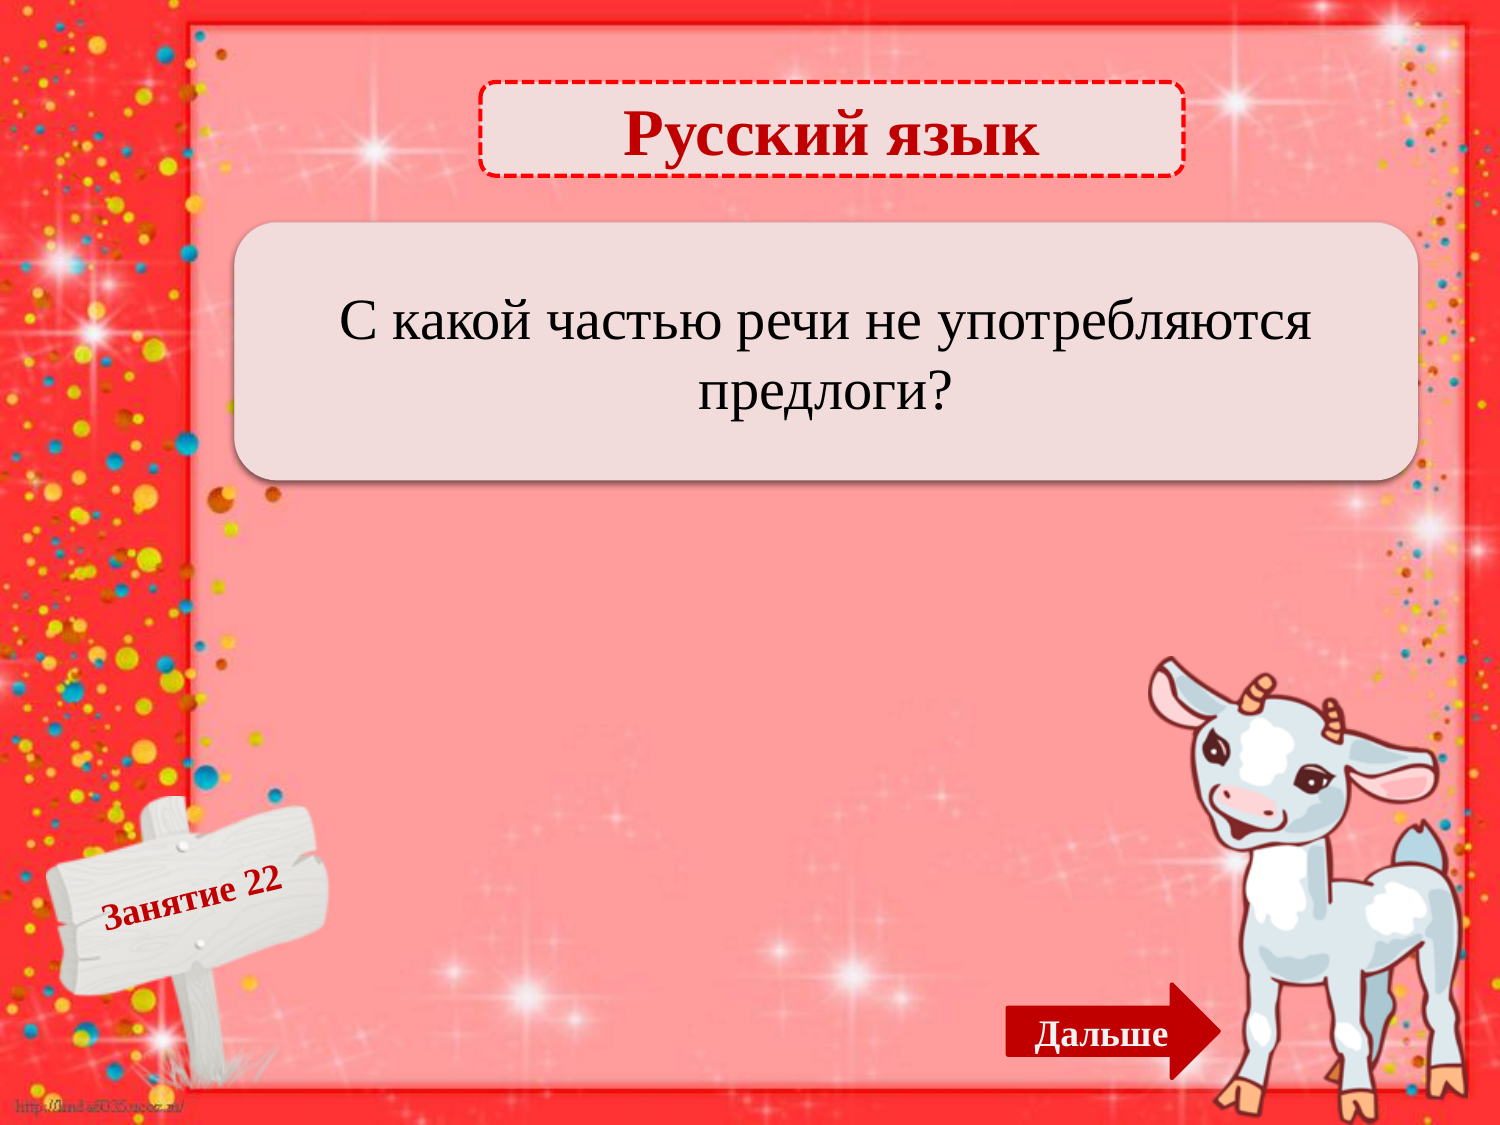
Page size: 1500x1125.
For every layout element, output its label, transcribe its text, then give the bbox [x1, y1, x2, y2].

text_box Дальше [1005, 982, 1221, 1081]
text_box [232, 220, 1421, 483]
text_box Русский язык [478, 79, 1186, 178]
picture [0, 0, 1500, 1125]
